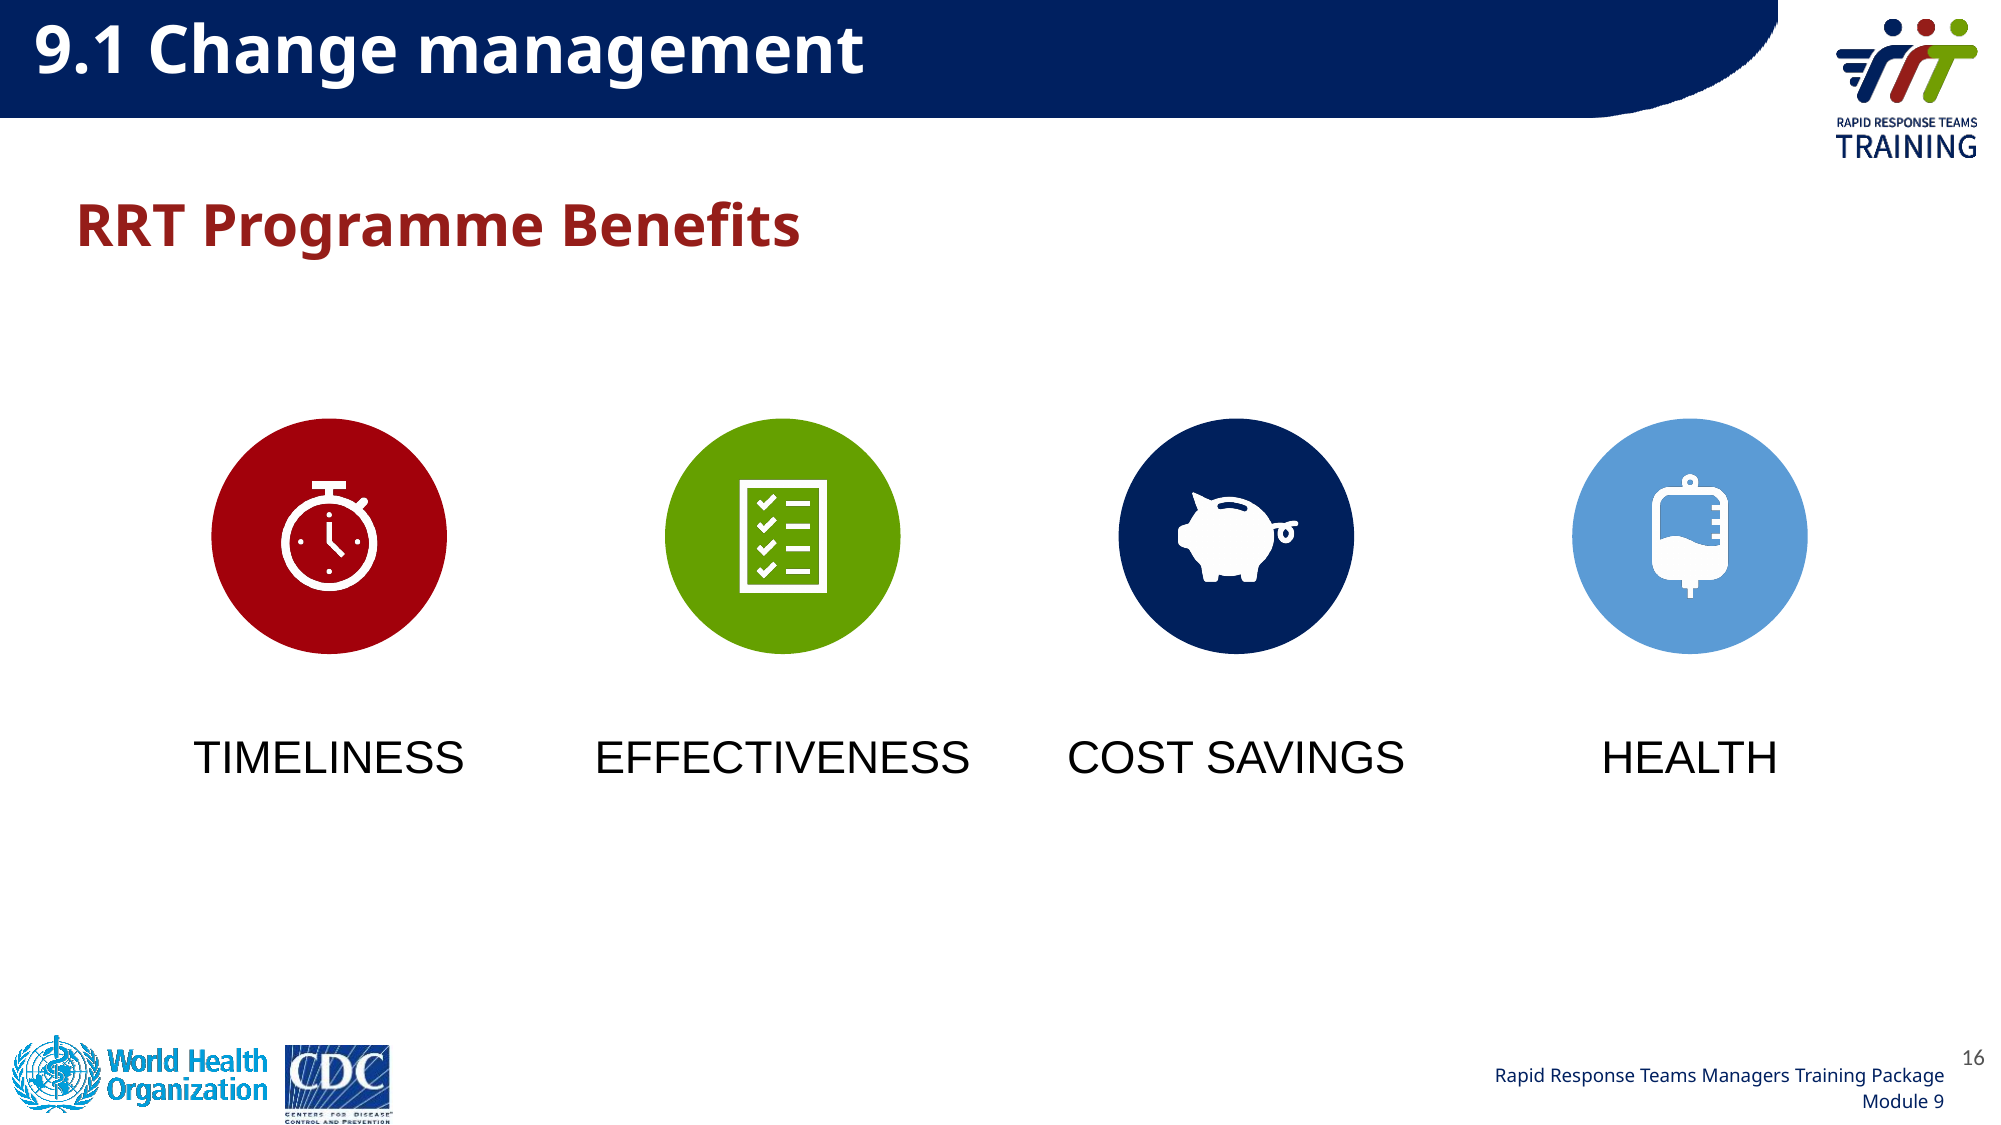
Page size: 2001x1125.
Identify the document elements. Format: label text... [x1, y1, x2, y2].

text_box 9.1 Change management [19, 0, 1036, 95]
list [135, 370, 1884, 894]
picture [12, 1084, 46, 1113]
picture [38, 1092, 54, 1100]
picture [34, 1058, 41, 1077]
picture [36, 1035, 267, 1113]
picture [0, 0, 1778, 118]
picture [28, 1054, 36, 1077]
slide_number 16 [1931, 1035, 2000, 1088]
picture [12, 1035, 53, 1067]
picture [1835, 19, 1978, 167]
picture [50, 1109, 62, 1113]
title RRT Programme Benefits [67, 173, 1056, 281]
picture [38, 1044, 53, 1052]
picture [46, 1056, 54, 1061]
picture [285, 1045, 393, 1124]
picture [43, 1088, 54, 1094]
